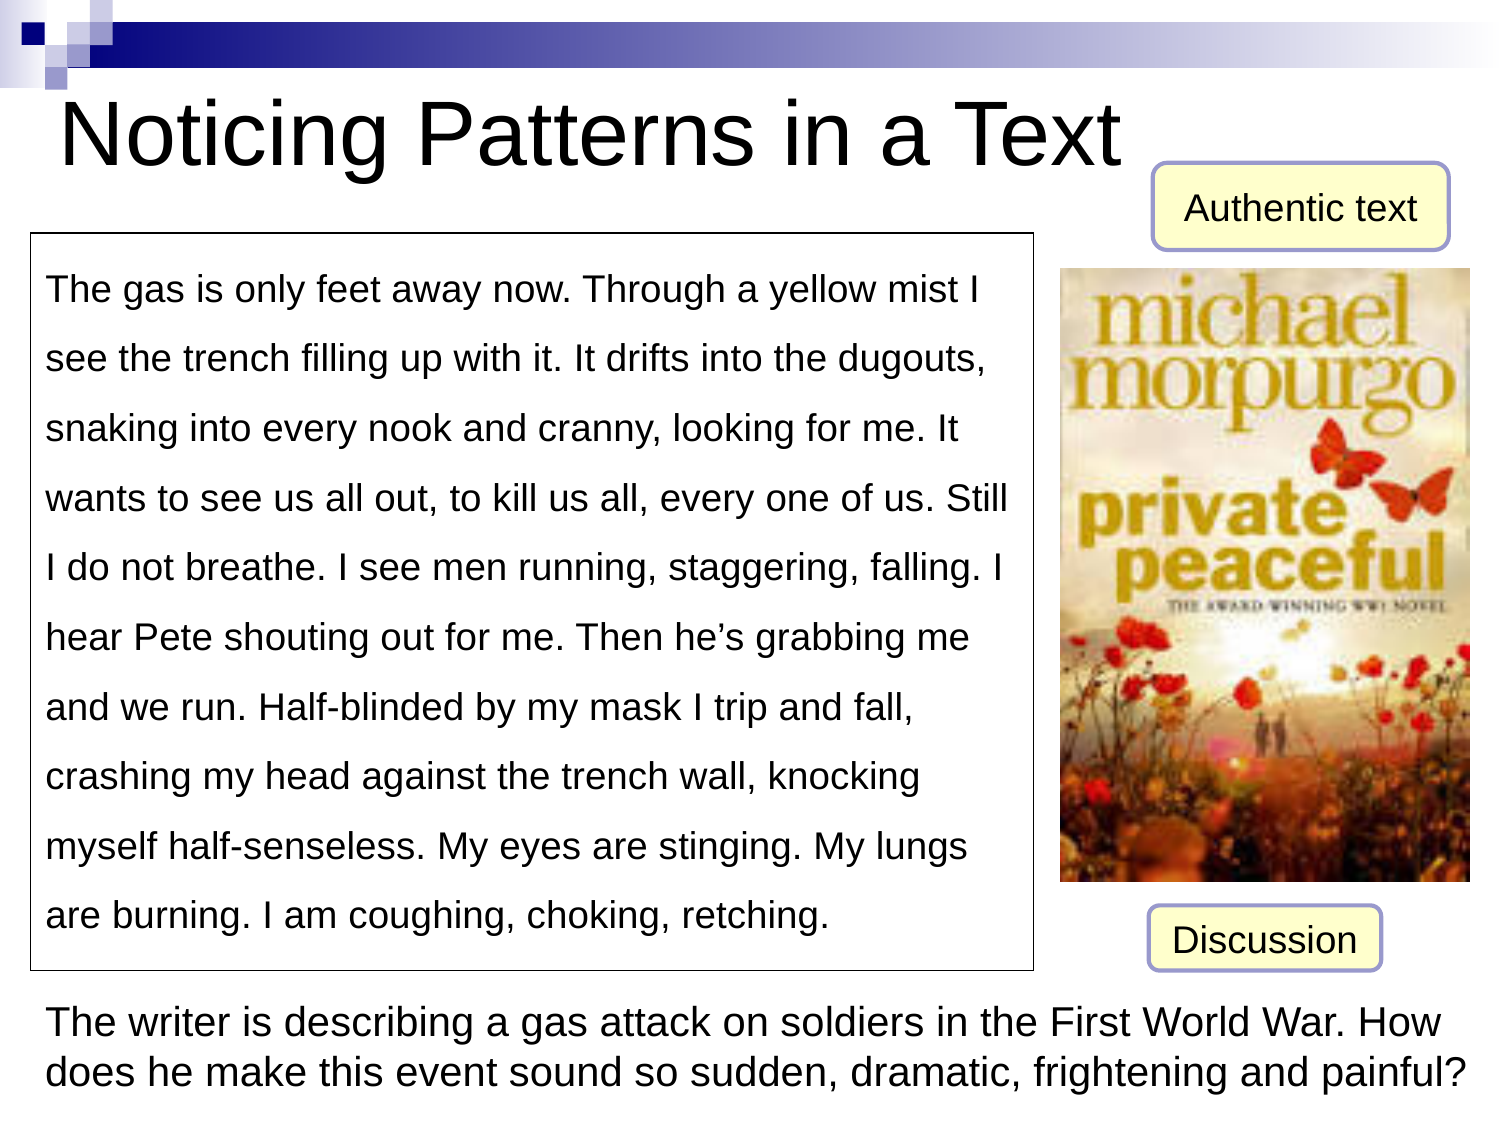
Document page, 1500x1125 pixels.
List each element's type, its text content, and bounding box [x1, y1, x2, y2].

list The gas is only feet away now. Through a yellow mist I see the trench filling up with it. It drifts into the dugouts, snaking into every nook and cranny, looking for me. It wants to see us all out, to kill us all, every one of us. Still I do not breathe. I see men running, staggering, falling. I hear Pete shouting out for me. Then he’s grabbing me and we run. Half-blinded by my mask I trip and fall, crashing my head against the trench wall, knocking myself half-senseless. My eyes are stinging. My lungs are burning. I am coughing, choking, retching. [30, 232, 1034, 971]
picture [1059, 268, 1471, 882]
text_box The writer is describing a gas attack on soldiers in the First World War. How does he make this event sound so sudden, dramatic, frightening and painful? [30, 987, 1500, 1103]
text_box Authentic text [1150, 160, 1451, 253]
title Noticing Patterns in a Text [43, 24, 1395, 234]
text_box Discussion [1146, 903, 1384, 973]
